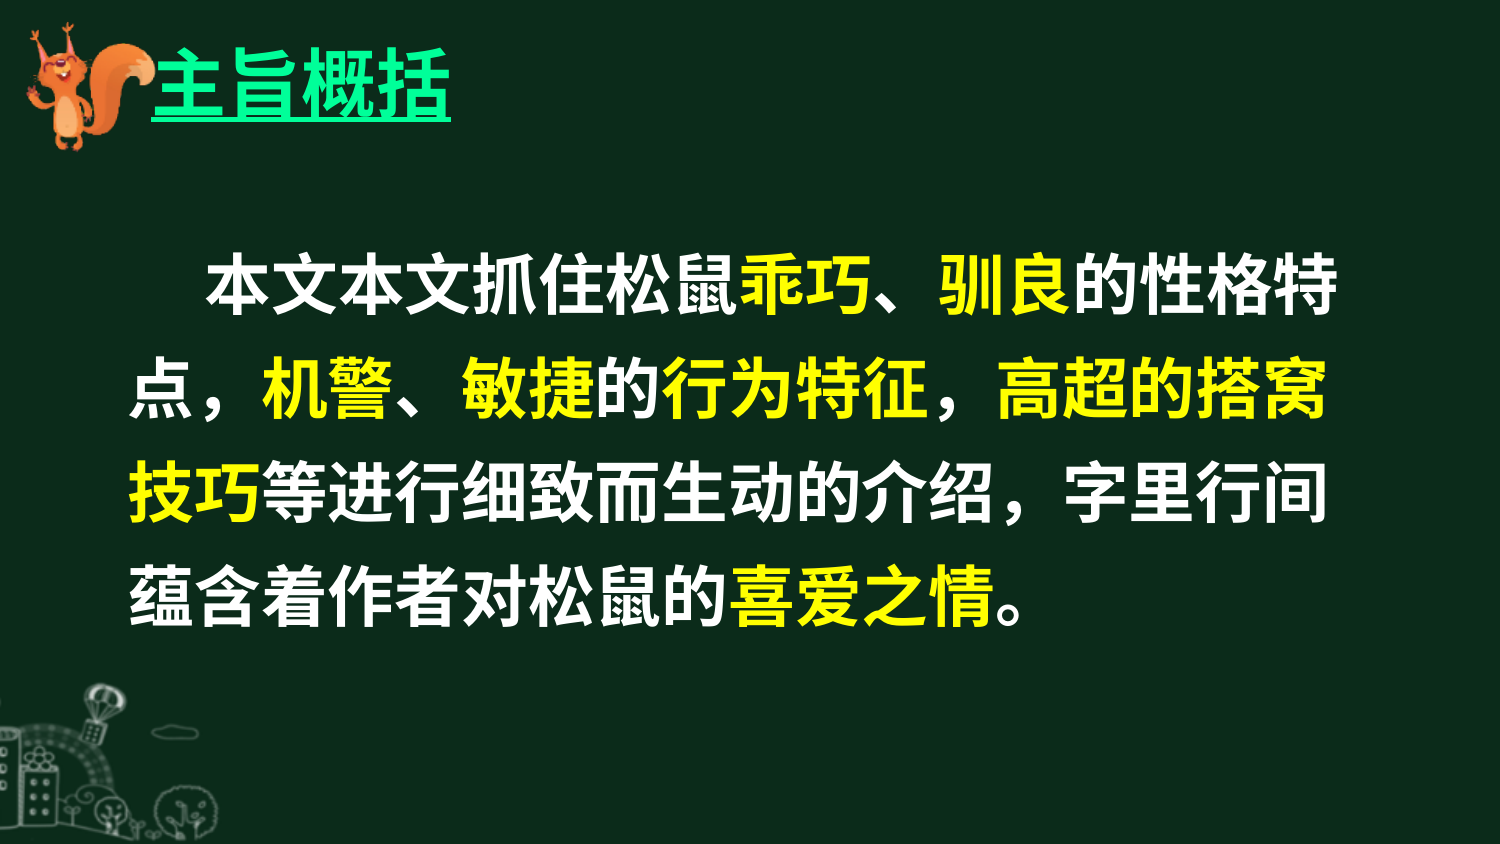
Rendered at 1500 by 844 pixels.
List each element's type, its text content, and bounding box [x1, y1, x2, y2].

text_box 本文本文抓住松鼠乖巧、驯良的性格特点，机警、敏捷的行为特征，高超的搭窝技巧等进行细致而生动的介绍，字里行间蕴含着作者对松鼠的喜爱之情。 [112, 211, 1387, 643]
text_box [8, 7, 506, 156]
picture [0, 0, 1500, 844]
